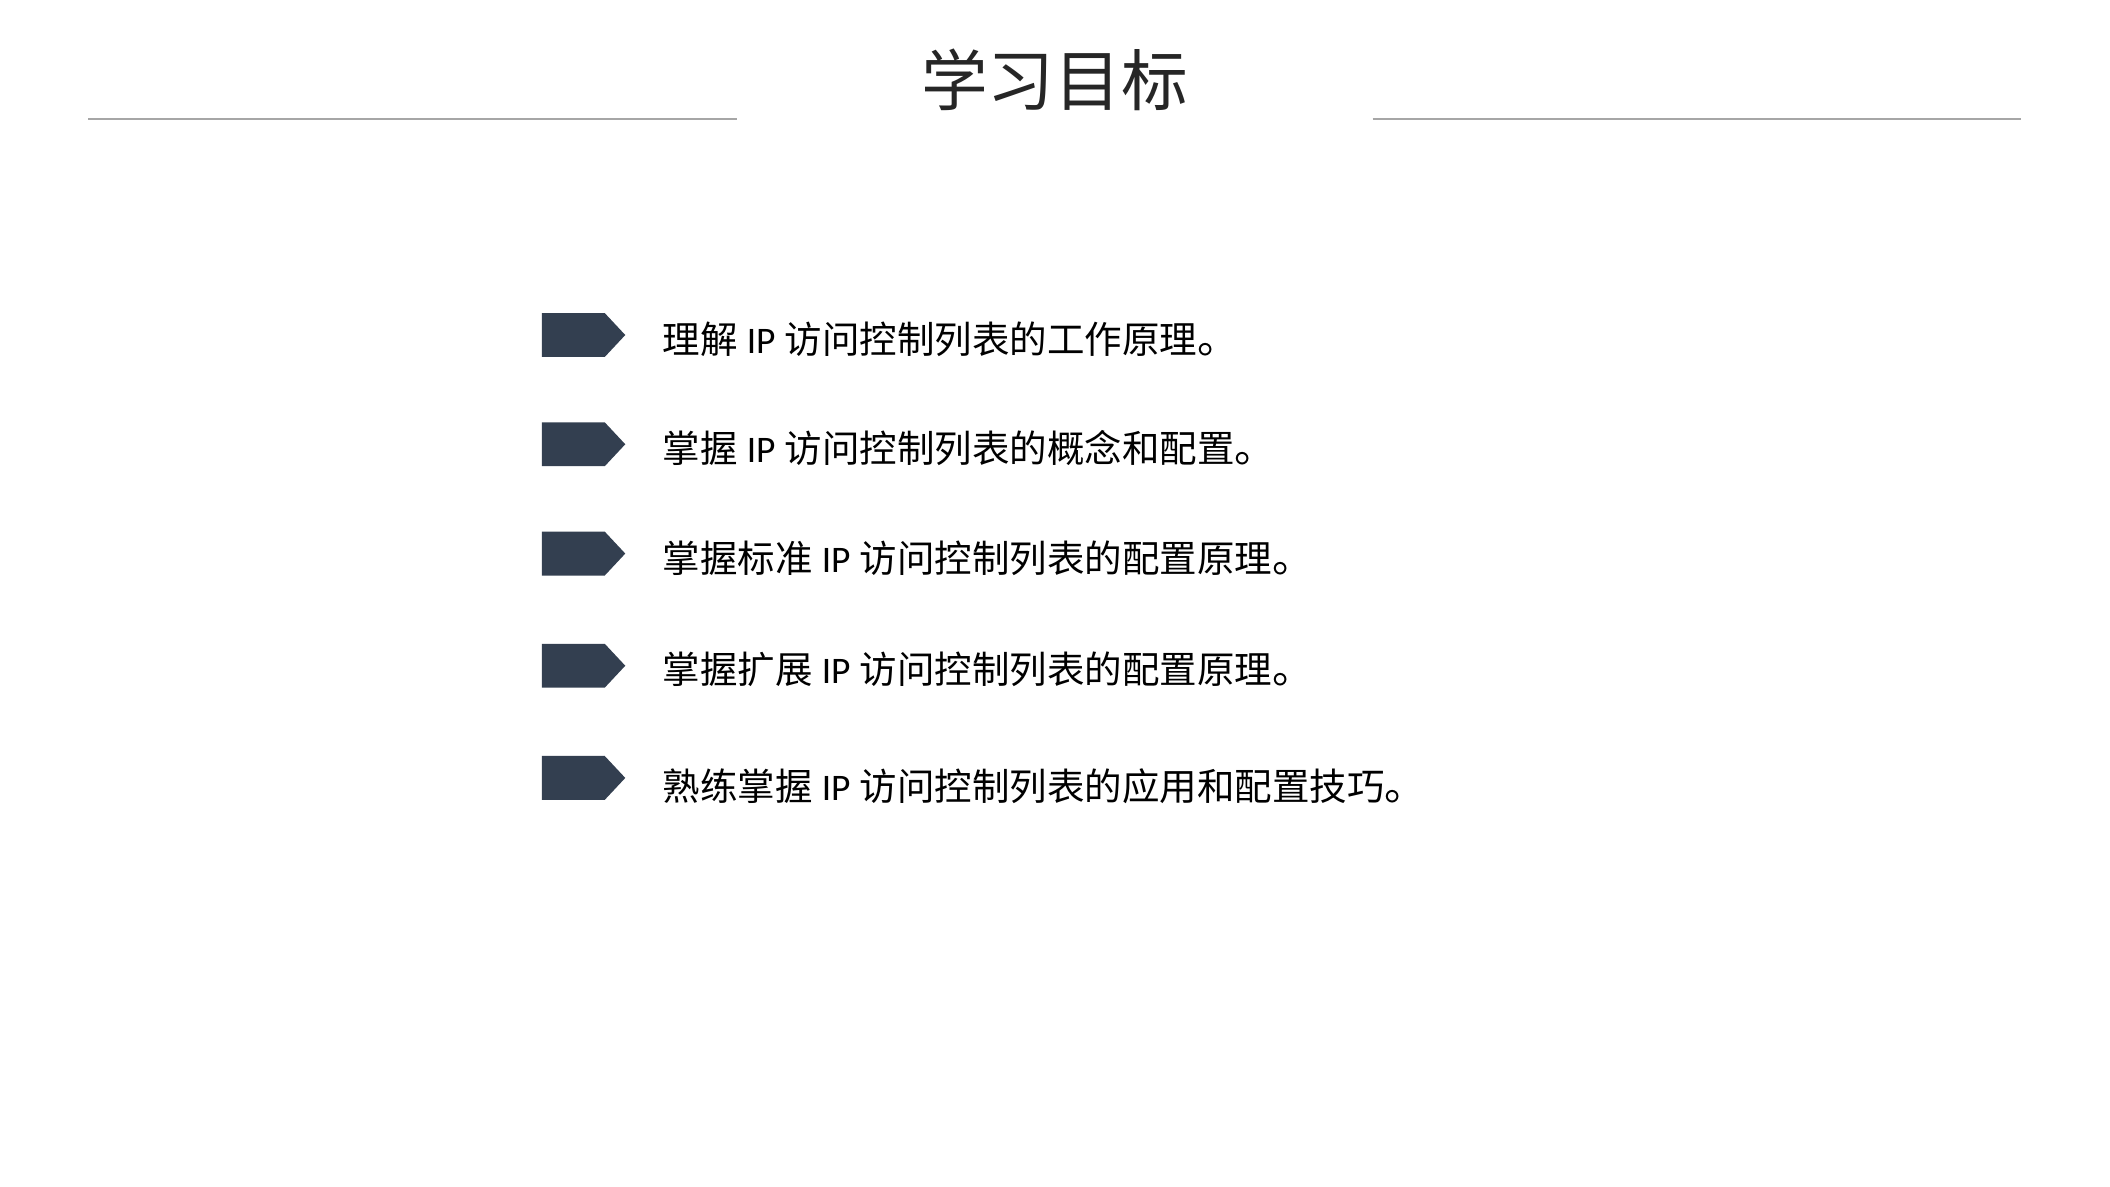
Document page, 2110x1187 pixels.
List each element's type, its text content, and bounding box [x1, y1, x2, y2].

text_box 掌握标准IP访问控制列表的配置原理。 [648, 523, 1601, 589]
text_box 理解IP访问控制列表的工作原理。 [648, 304, 1272, 370]
text_box [541, 643, 626, 688]
text_box 掌握扩展IP访问控制列表的配置原理。 [648, 634, 1482, 700]
text_box [541, 422, 626, 467]
text_box [541, 755, 626, 800]
text_box [541, 313, 626, 357]
text_box 熟练掌握IP访问控制列表的应用和配置技巧。 [648, 751, 1482, 816]
text_box 学习目标 [730, 38, 1379, 119]
text_box 掌握IP访问控制列表的概念和配置。 [648, 413, 1357, 478]
text_box [541, 531, 626, 576]
